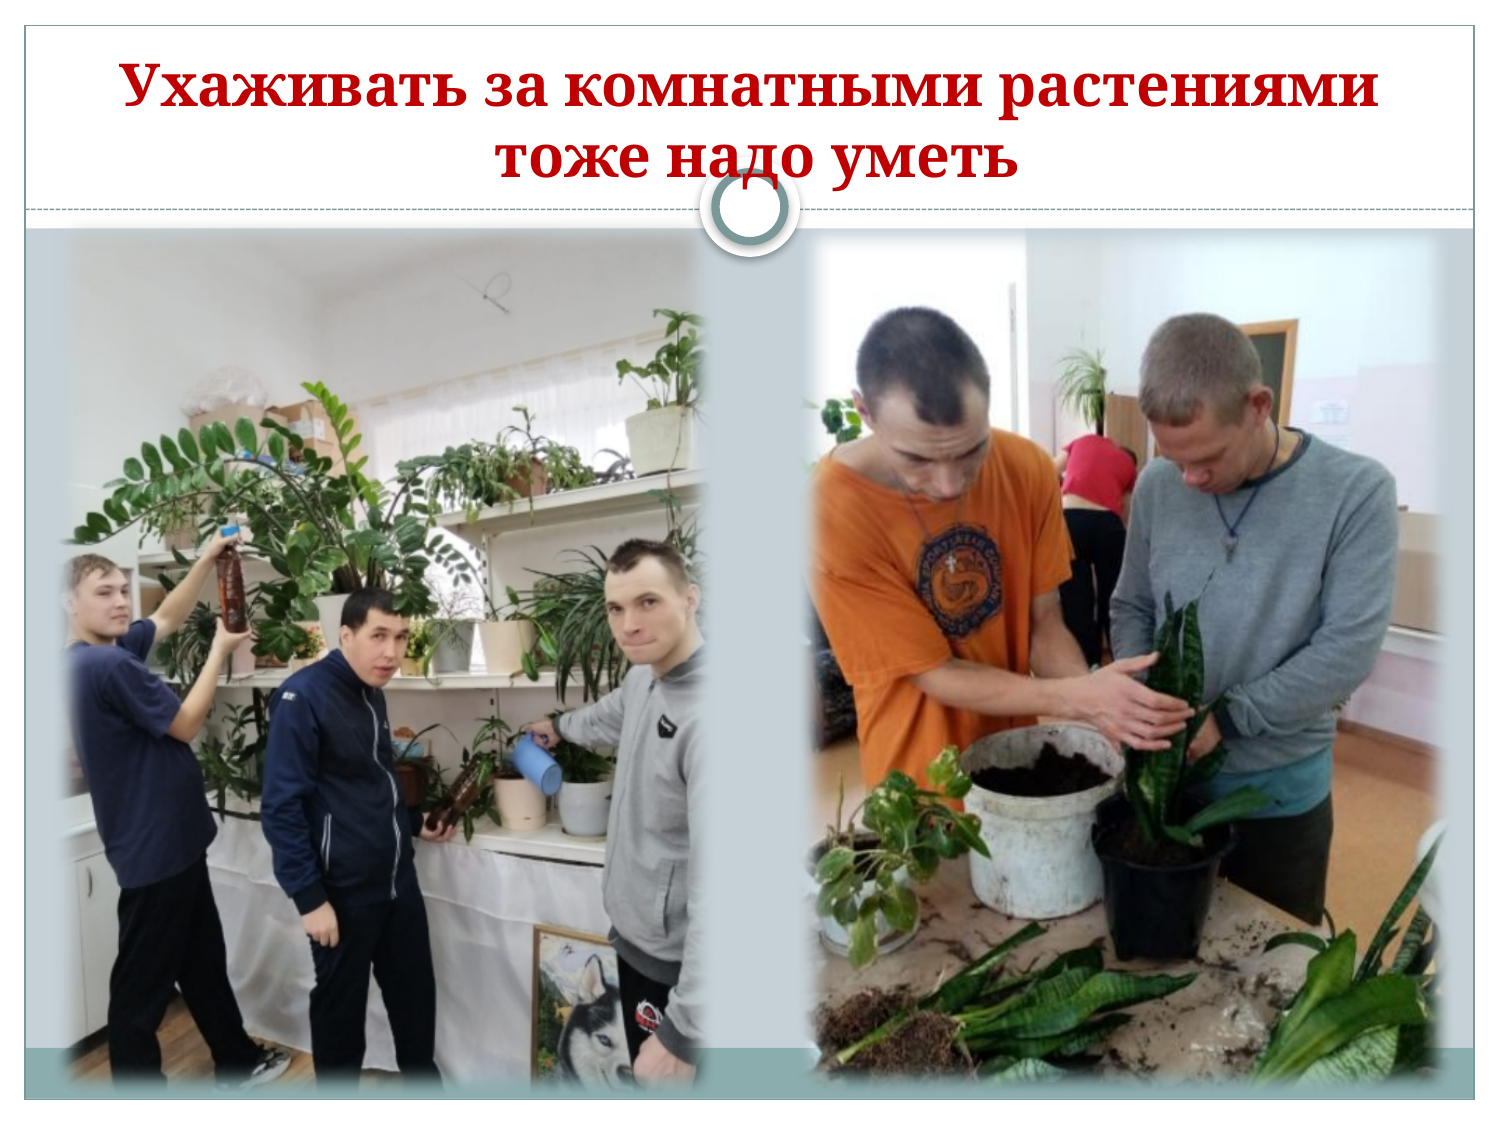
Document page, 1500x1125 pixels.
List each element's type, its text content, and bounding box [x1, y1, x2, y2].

title Ухаживать за комнатными растениями тоже надо уметь [49, 37, 1450, 197]
picture [796, 219, 1455, 1096]
picture [52, 215, 715, 1099]
